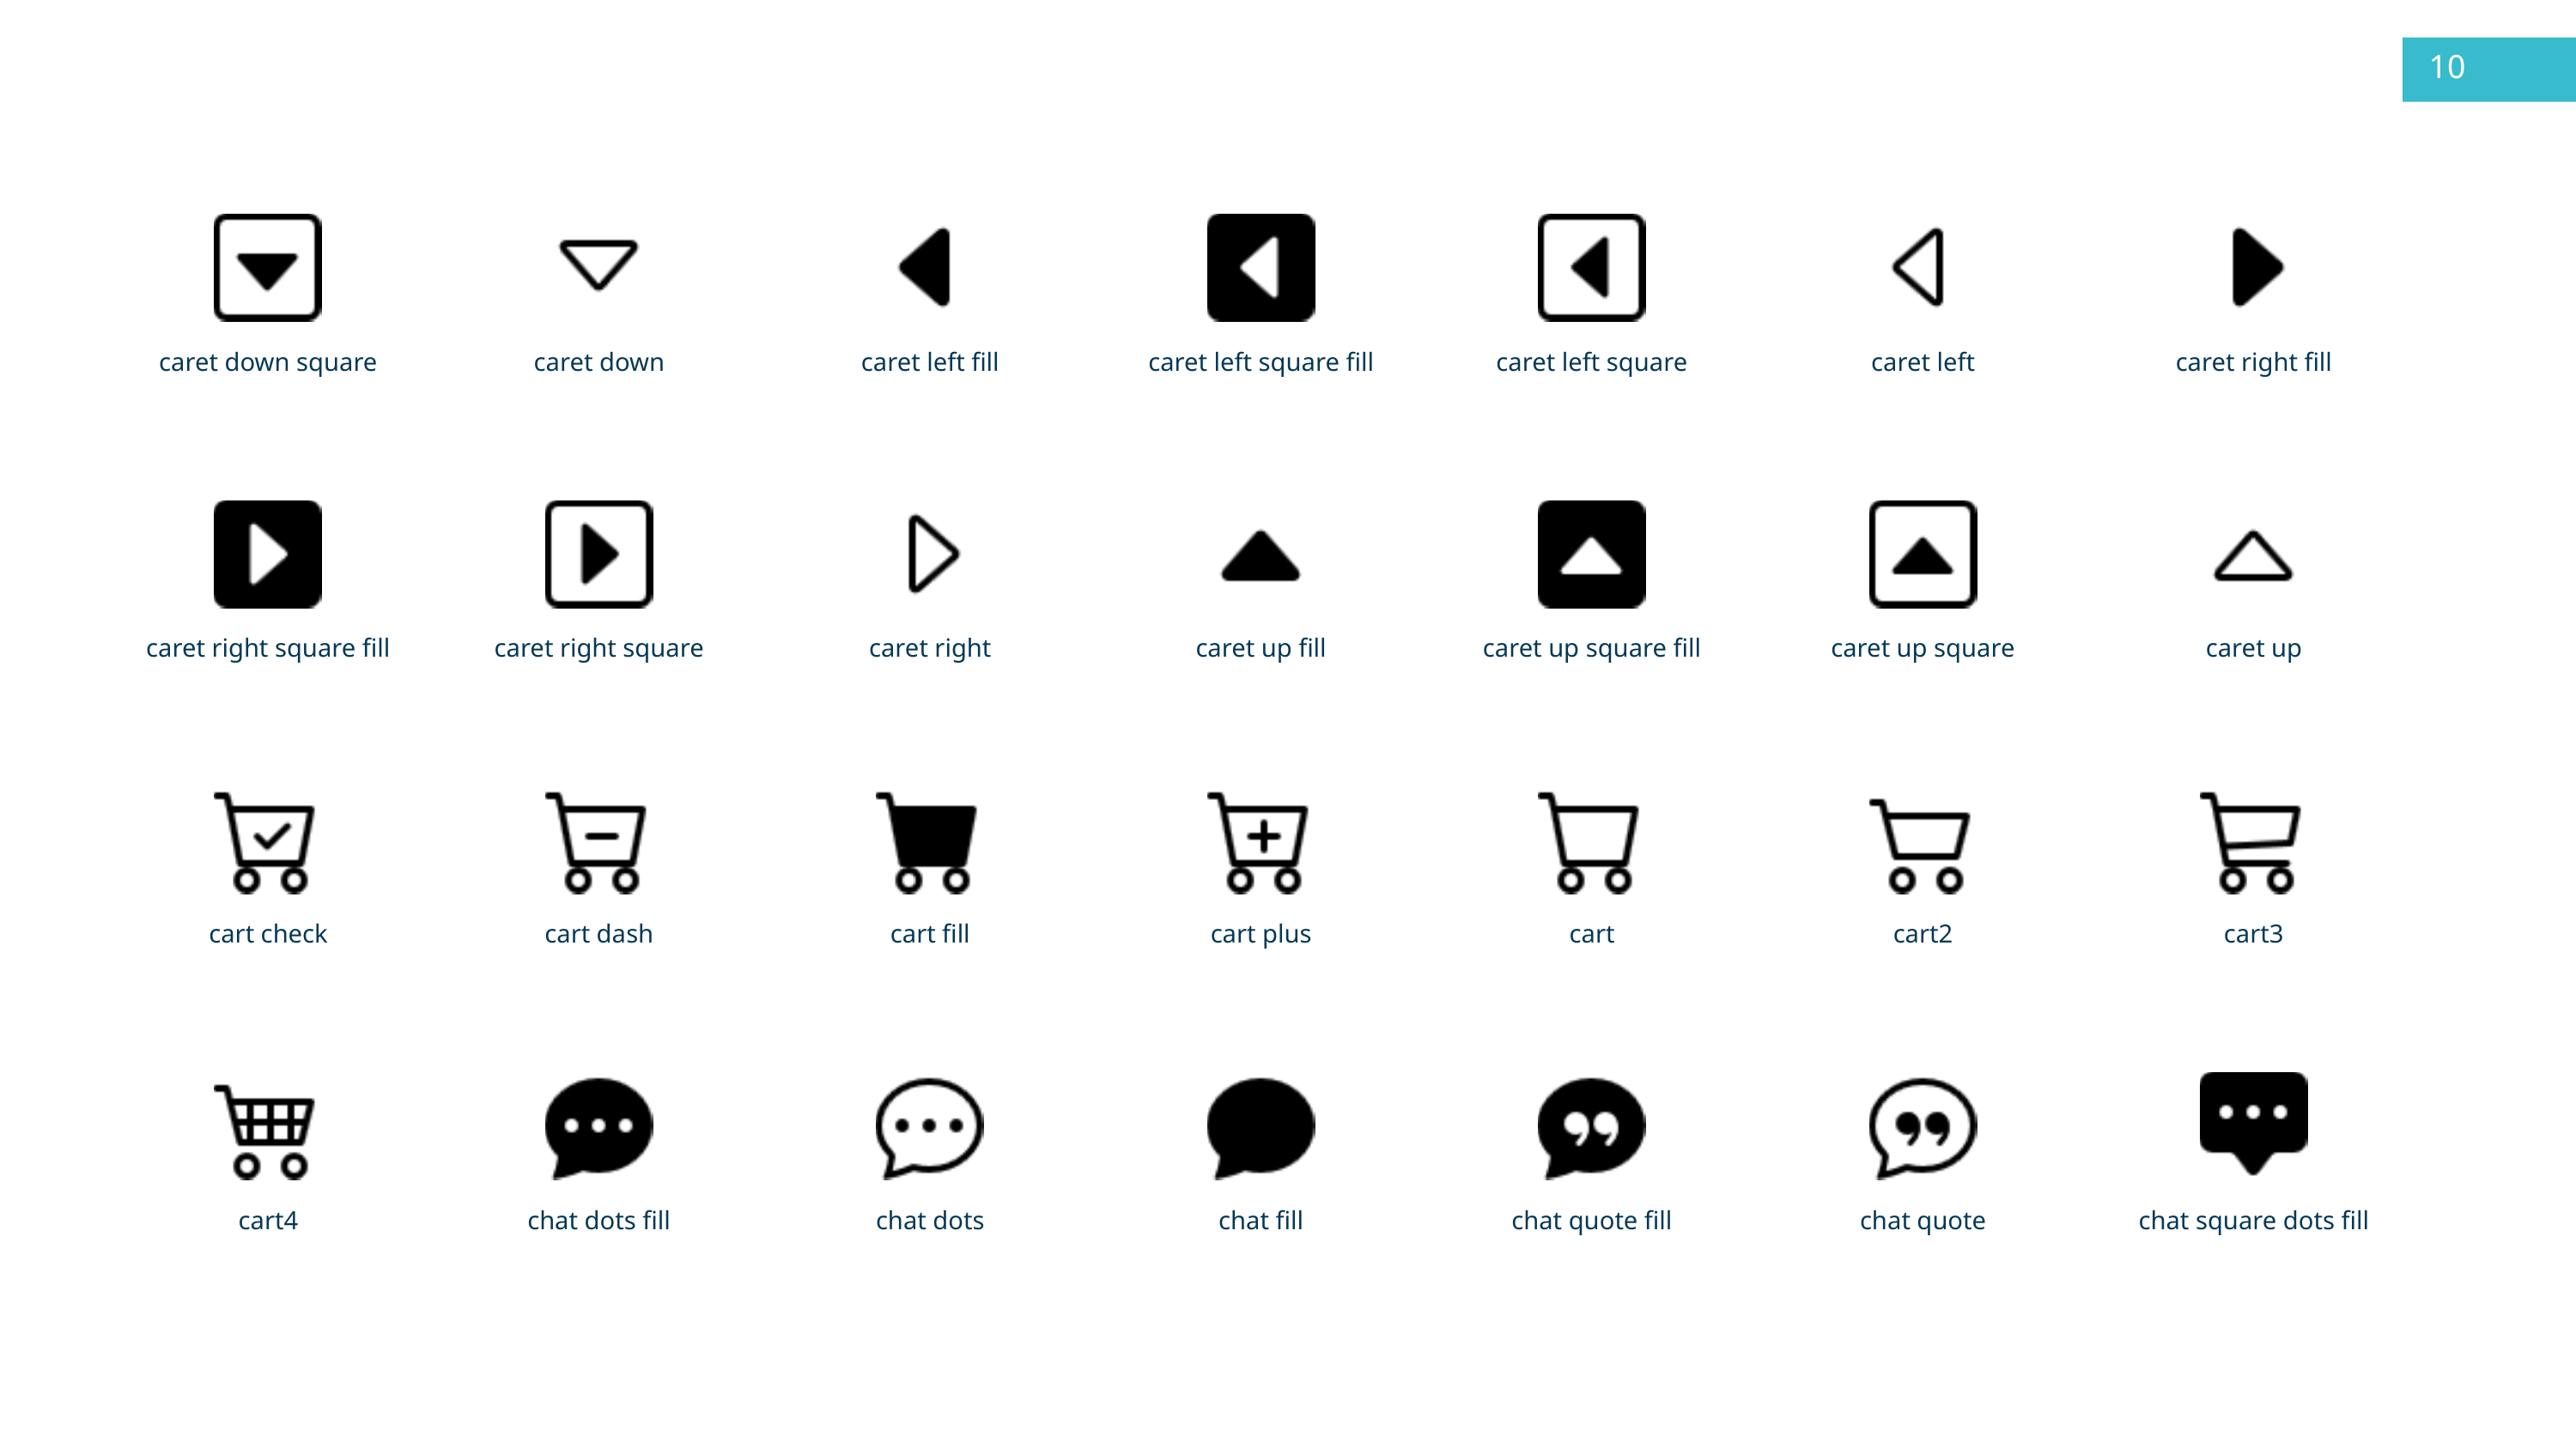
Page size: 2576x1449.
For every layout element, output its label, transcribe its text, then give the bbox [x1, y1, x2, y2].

picture [1868, 786, 1978, 894]
picture [214, 500, 323, 609]
text_box chat dots fill [420, 1197, 750, 1241]
text_box chat dots [750, 1197, 1082, 1241]
text_box caret right [750, 626, 1082, 669]
text_box caret down square [89, 339, 420, 383]
picture [1538, 500, 1646, 609]
picture [545, 500, 653, 609]
text_box chat square dots fill [2075, 1197, 2433, 1241]
picture [1207, 500, 1315, 609]
slide_number 10 [2415, 35, 2502, 100]
picture [1207, 214, 1315, 323]
picture [214, 214, 323, 323]
picture [545, 214, 653, 323]
picture [1538, 1072, 1646, 1181]
text_box cart check [89, 912, 420, 955]
text_box caret left square [1413, 339, 1744, 383]
picture [545, 1072, 653, 1181]
picture [1868, 214, 1978, 323]
picture [1538, 214, 1646, 323]
picture [876, 786, 985, 894]
text_box caret up square [1744, 626, 2075, 669]
picture [876, 500, 985, 609]
picture [214, 786, 323, 894]
text_box cart fill [750, 912, 1082, 955]
text_box caret right fill [2075, 339, 2433, 383]
picture [214, 1072, 323, 1181]
picture [1868, 500, 1978, 609]
text_box cart4 [89, 1197, 420, 1241]
text_box cart3 [2075, 912, 2433, 955]
text_box caret right square [420, 626, 750, 669]
text_box cart plus [1082, 912, 1413, 955]
text_box caret right square fill [89, 626, 420, 669]
picture [1868, 1072, 1978, 1181]
picture [2200, 1072, 2308, 1181]
picture [1538, 786, 1646, 894]
picture [1207, 786, 1315, 894]
picture [876, 214, 985, 323]
picture [1207, 1072, 1315, 1181]
text_box caret up square fill [1413, 626, 1744, 669]
text_box chat fill [1082, 1197, 1413, 1241]
text_box caret up [2075, 626, 2433, 669]
text_box caret left square fill [1082, 339, 1413, 383]
text_box cart [1413, 912, 1744, 955]
text_box cart dash [420, 912, 750, 955]
text_box caret down [420, 339, 750, 383]
picture [876, 1072, 985, 1181]
text_box chat quote [1744, 1197, 2075, 1241]
picture [545, 786, 653, 894]
picture [2200, 214, 2308, 323]
text_box cart2 [1744, 912, 2075, 955]
text_box chat quote fill [1413, 1197, 1744, 1241]
picture [2200, 786, 2308, 894]
text_box caret up fill [1082, 626, 1413, 669]
text_box caret left [1744, 339, 2075, 383]
text_box caret left fill [750, 339, 1082, 383]
picture [2200, 500, 2308, 609]
